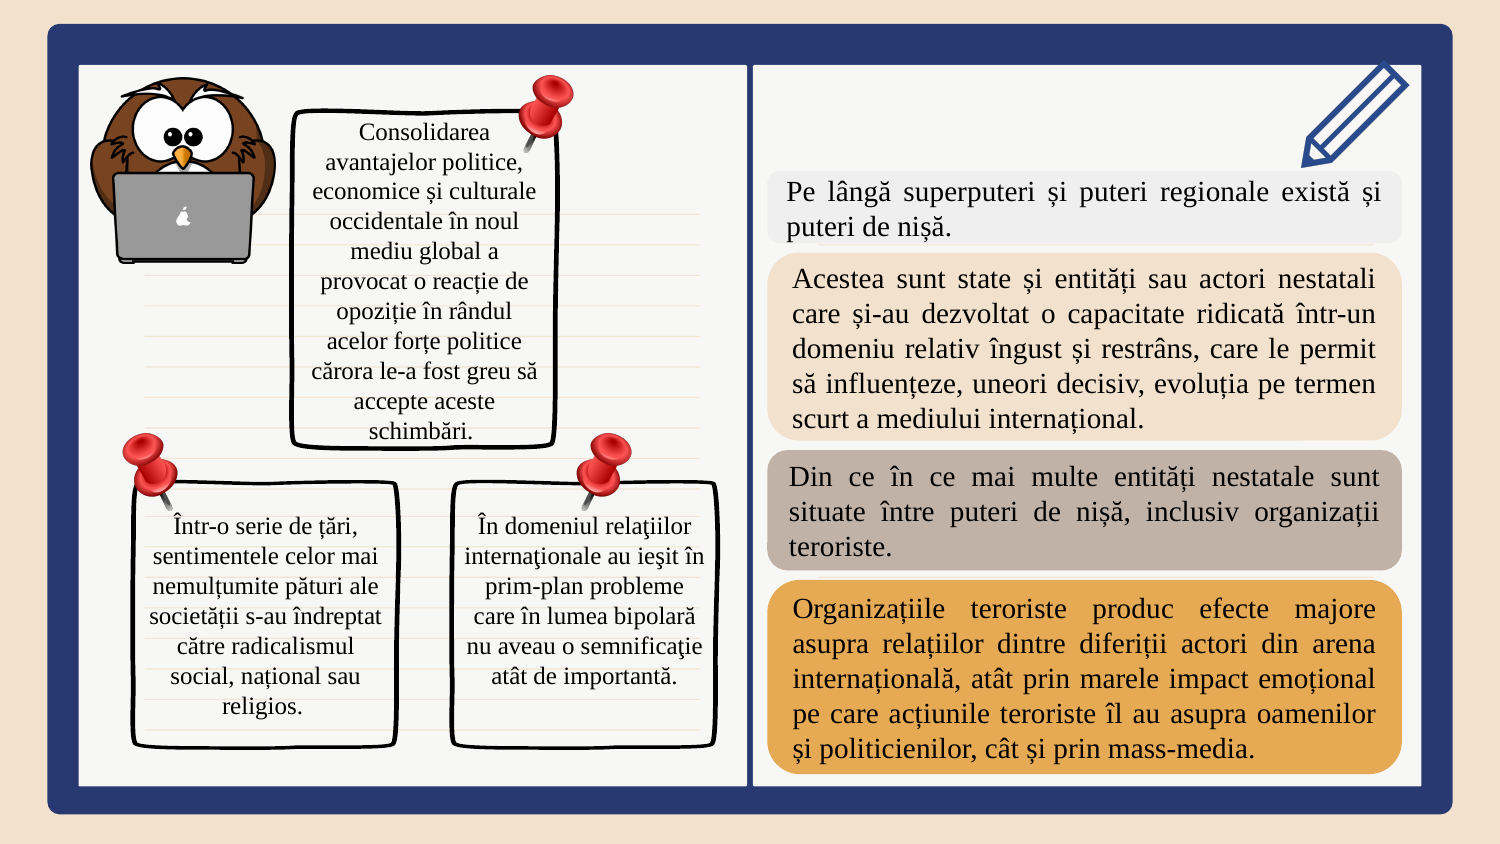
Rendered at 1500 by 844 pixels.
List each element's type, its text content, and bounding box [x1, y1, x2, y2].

picture [111, 433, 189, 511]
text_box Pe lângă superputeri și puteri regionale există și puteri de nișă. [768, 171, 1402, 243]
picture [89, 77, 276, 265]
picture [507, 75, 585, 153]
text_box Consolidarea avantajelor politice, economice și culturale occidentale în noul mediu global a provocat o reacție de opoziție în rândul acelor forțe politice cărora le-a fost greu să accepte aceste schimbări. [289, 108, 560, 451]
text_box Organizațiile teroriste produc efecte majore asupra relațiilor dintre diferiții actori din arena internațională, atât prin marele impact emoțional pe care acțiunile teroriste îl au asupra oamenilor și politicienilor, cât și prin mass-media. [768, 580, 1402, 774]
text_box În domeniul relaţiilor internaţionale au ieşit în prim-plan probleme care în lumea bipolară nu aveau o semnificaţie atât de importantă. [449, 479, 721, 750]
picture [565, 433, 643, 511]
text_box Acestea sunt state și entități sau actori nestatali care și-au dezvoltat o capacitate ridicată într-un domeniu relativ îngust și restrâns, care le permit să influențeze, uneori decisiv, evoluția pe termen scurt a mediului internațional. [768, 253, 1402, 440]
text_box Din ce în ce mai multe entități nestatale sunt situate între puteri de nișă, inclusiv organizații teroriste. [768, 450, 1402, 570]
text_box Într-o serie de țări, sentimentele celor mai nemulțumite pături ale societății s-au îndreptat către radicalismul social, național sau religios. [130, 480, 402, 750]
picture [1295, 54, 1415, 174]
